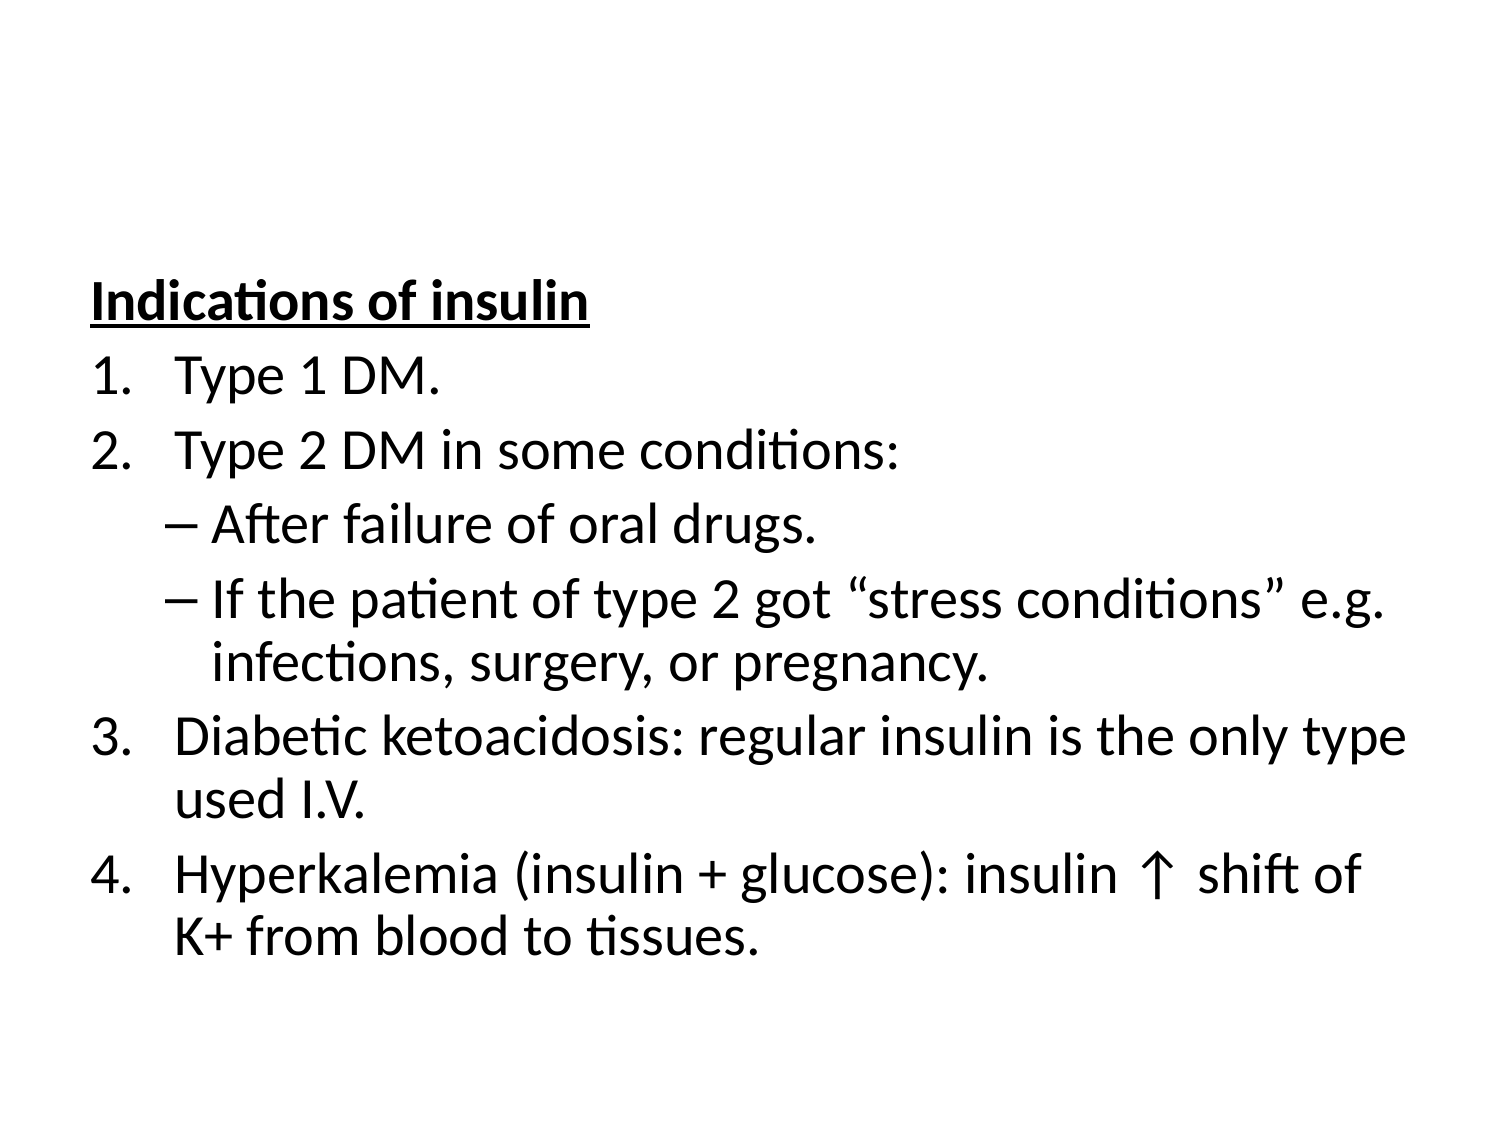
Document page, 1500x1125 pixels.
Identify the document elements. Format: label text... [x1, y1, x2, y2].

list Indications of insulin Type 1 DM. Type 2 DM in some conditions: After failure of oral drugs. If the patient of type 2 got “stress conditions” e.g. infections, surgery, or pregnancy. Diabetic ketoacidosis: regular insulin is the only type used I.V. Hyperkalemia (insulin + glucose): insulin ↑ shift of K+ from blood to tissues. [75, 262, 1425, 1005]
